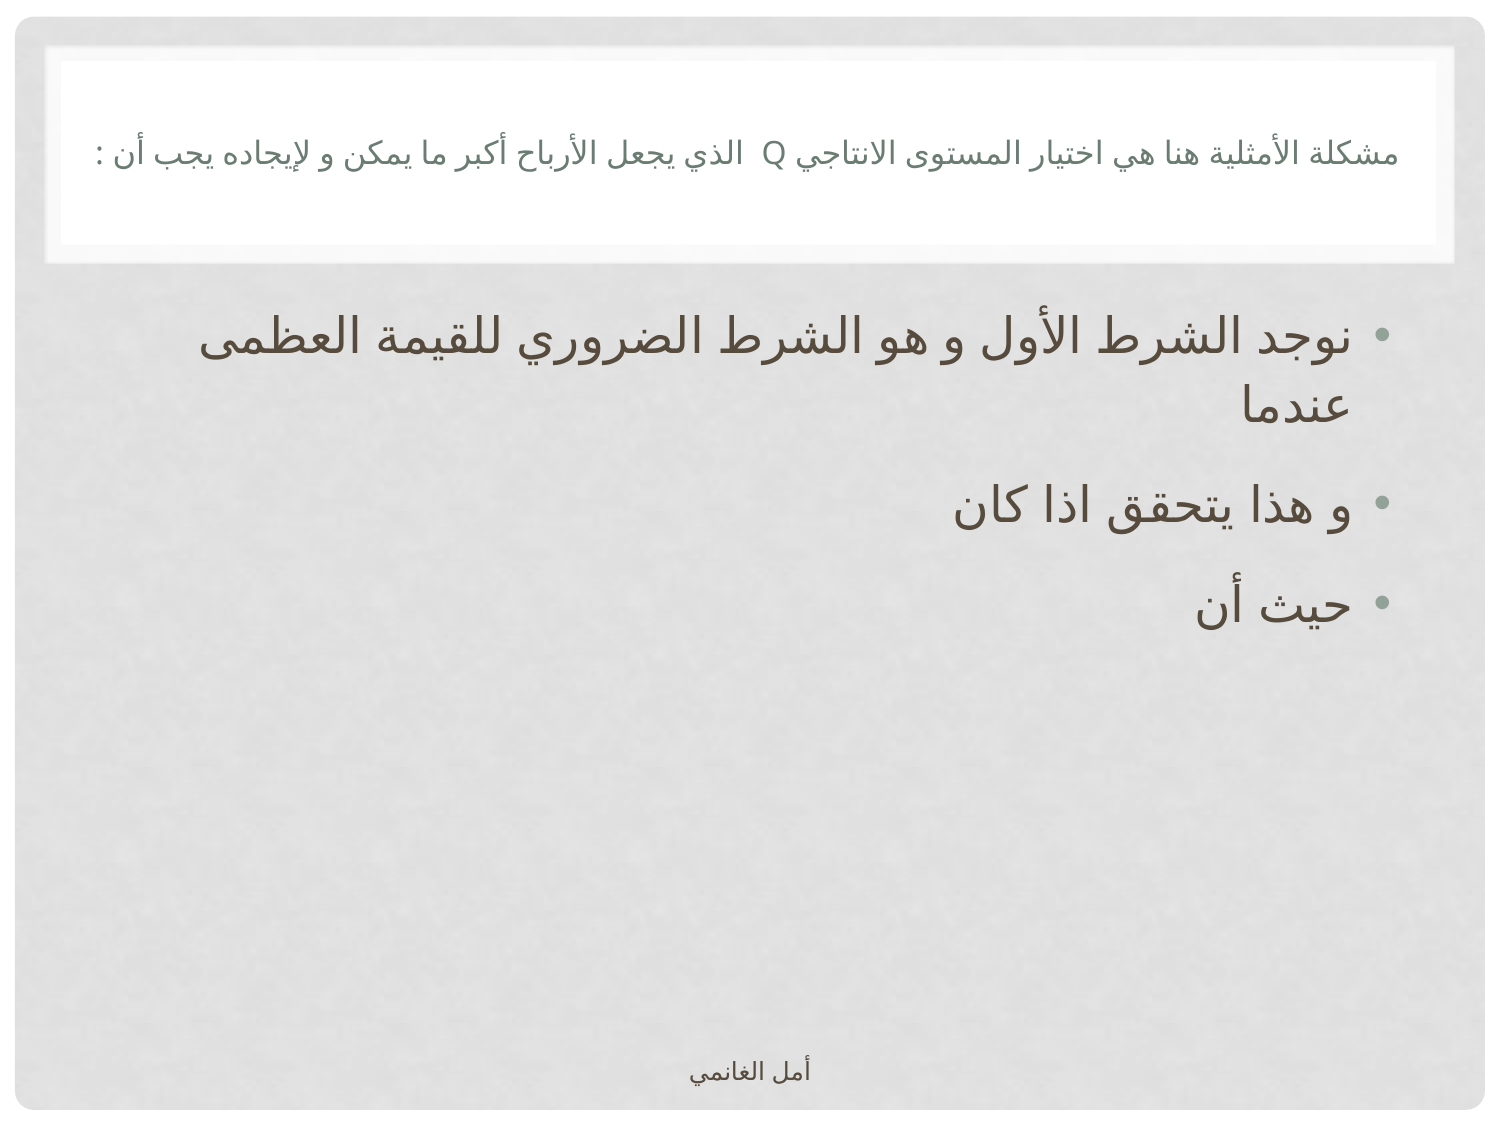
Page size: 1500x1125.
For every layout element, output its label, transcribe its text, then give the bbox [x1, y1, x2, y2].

footer أمل الغانمي [512, 1042, 988, 1103]
title مشكلة الأمثلية هنا هي اختيار المستوى الانتاجي Q الذي يجعل الأرباح أكبر ما يمكن و لإيجاده يجب أن : [69, 66, 1425, 238]
